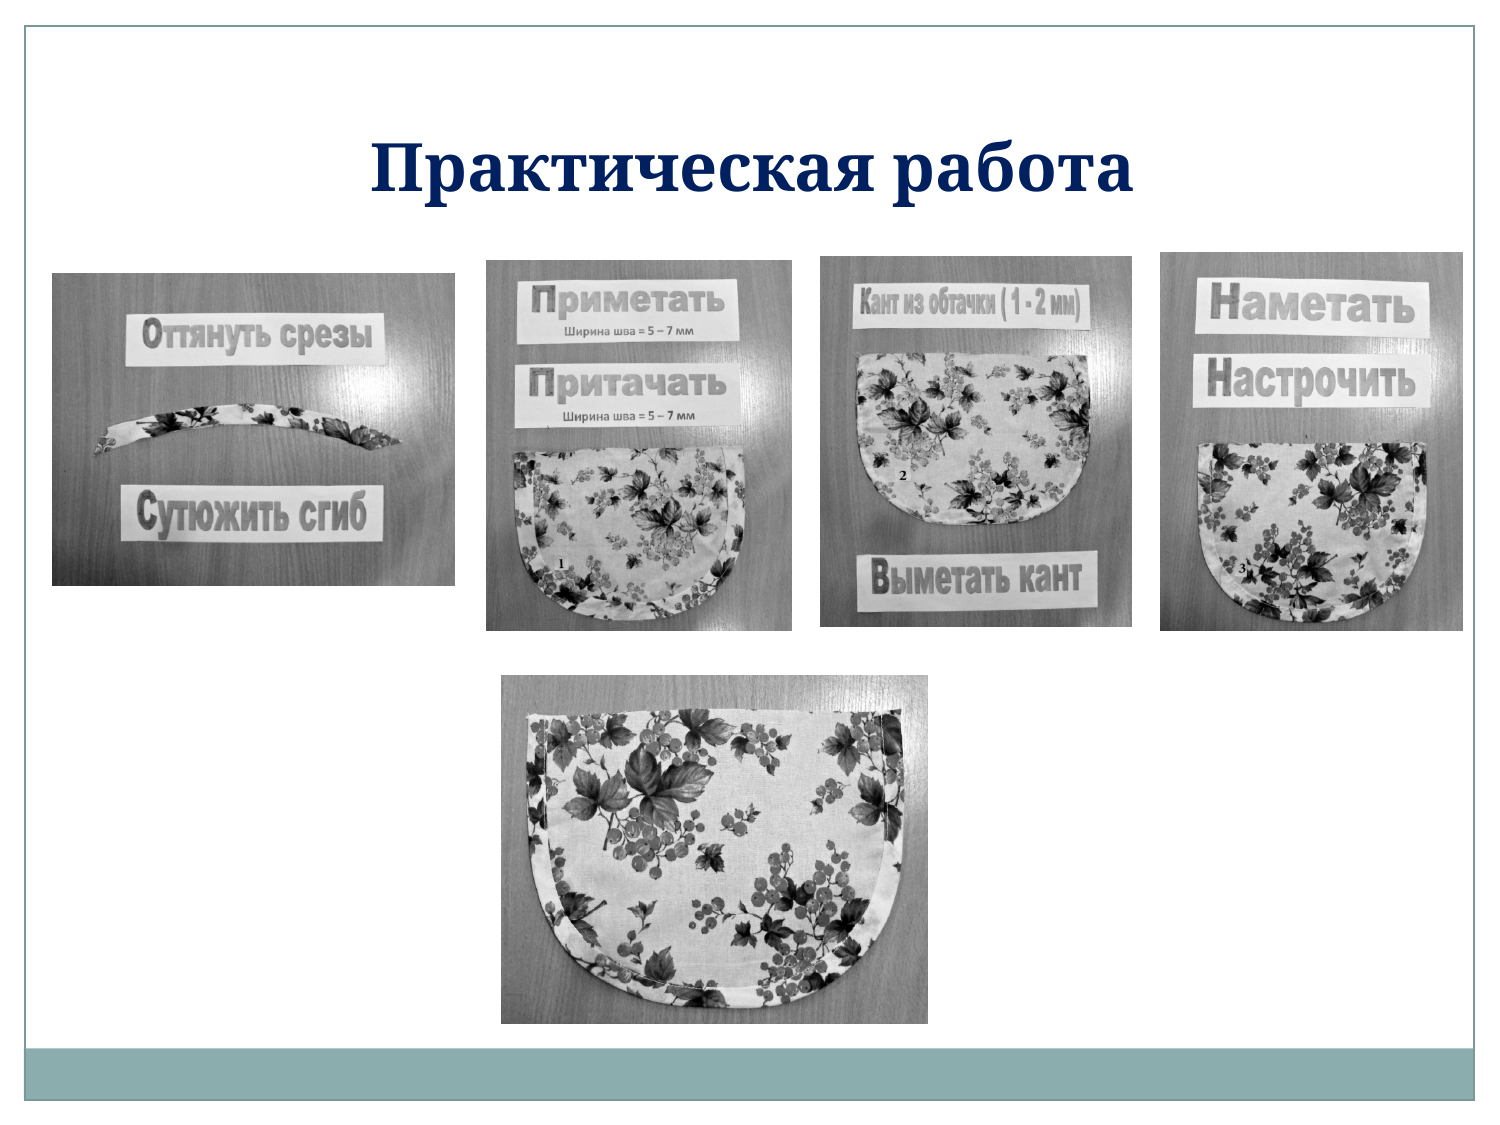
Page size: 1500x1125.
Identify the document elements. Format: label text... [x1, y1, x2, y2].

picture [501, 675, 928, 1024]
picture [1159, 252, 1463, 632]
picture [486, 260, 792, 632]
picture [820, 256, 1132, 628]
text_box Практическая работа [356, 117, 1151, 212]
picture [51, 273, 455, 587]
